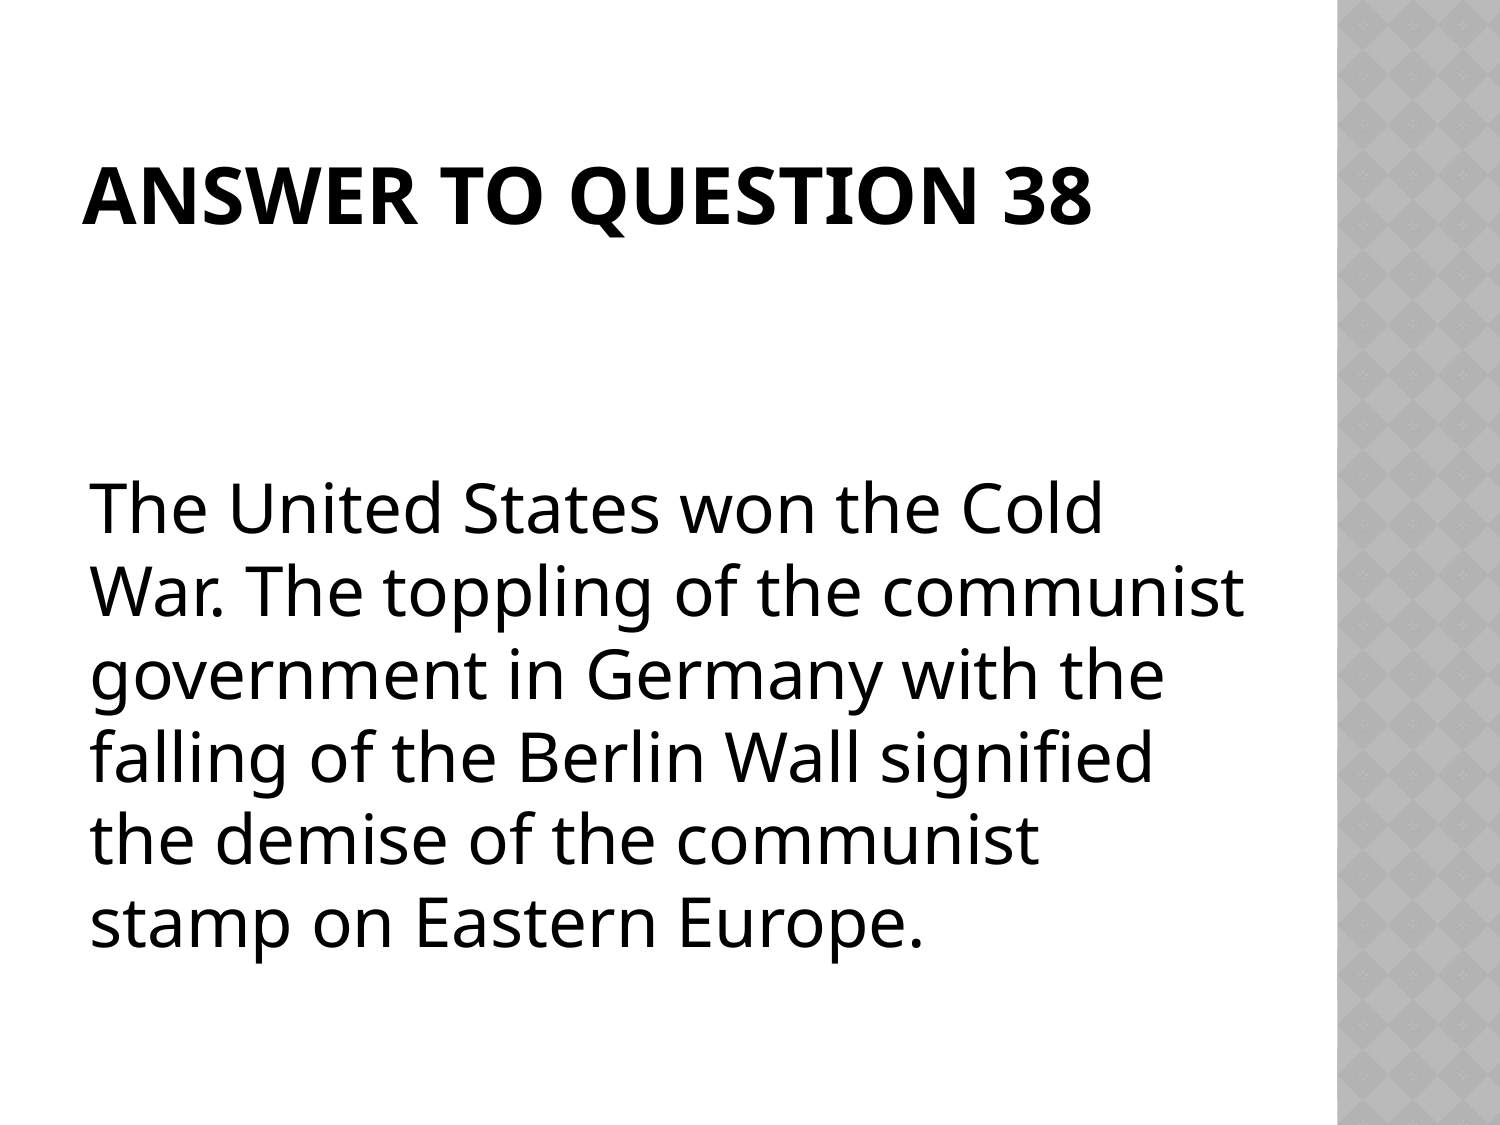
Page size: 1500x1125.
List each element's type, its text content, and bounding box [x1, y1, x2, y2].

title Answer to question 38 [75, 52, 1263, 240]
list The United States won the Cold War. The toppling of the communist government in Germany with the falling of the Berlin Wall signified the demise of the communist stamp on Eastern Europe. [75, 264, 1263, 1059]
